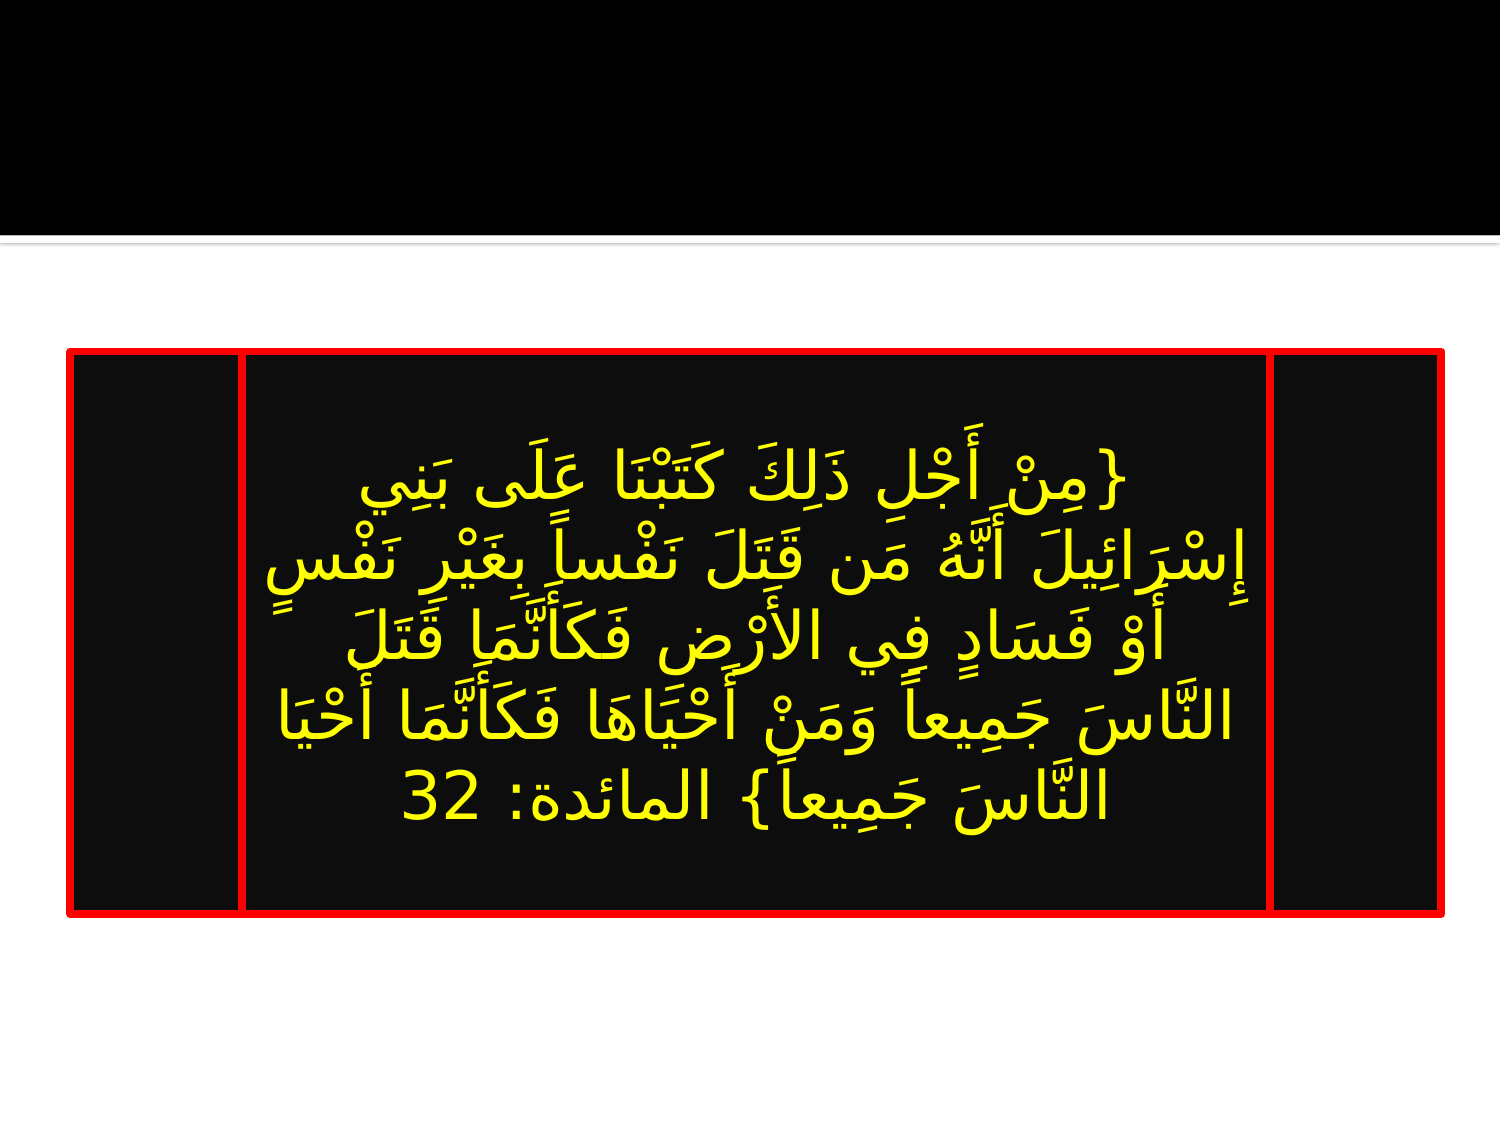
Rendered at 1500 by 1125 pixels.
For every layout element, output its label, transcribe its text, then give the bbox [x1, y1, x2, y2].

text_box {مِنْ أَجْلِ ذَلِكَ كَتَبْنَا عَلَى بَنِي إِسْرَائِيلَ أَنَّهُ مَن قَتَلَ نَفْساً بِغَيْرِ نَفْسٍ أَوْ فَسَادٍ فِي الأَرْضِ فَكَأَنَّمَا قَتَلَ النَّاسَ جَمِيعاً وَمَنْ أَحْيَاهَا فَكَأَنَّمَا أَحْيَا النَّاسَ جَمِيعاً} المائدة: 32 [66, 348, 1445, 918]
